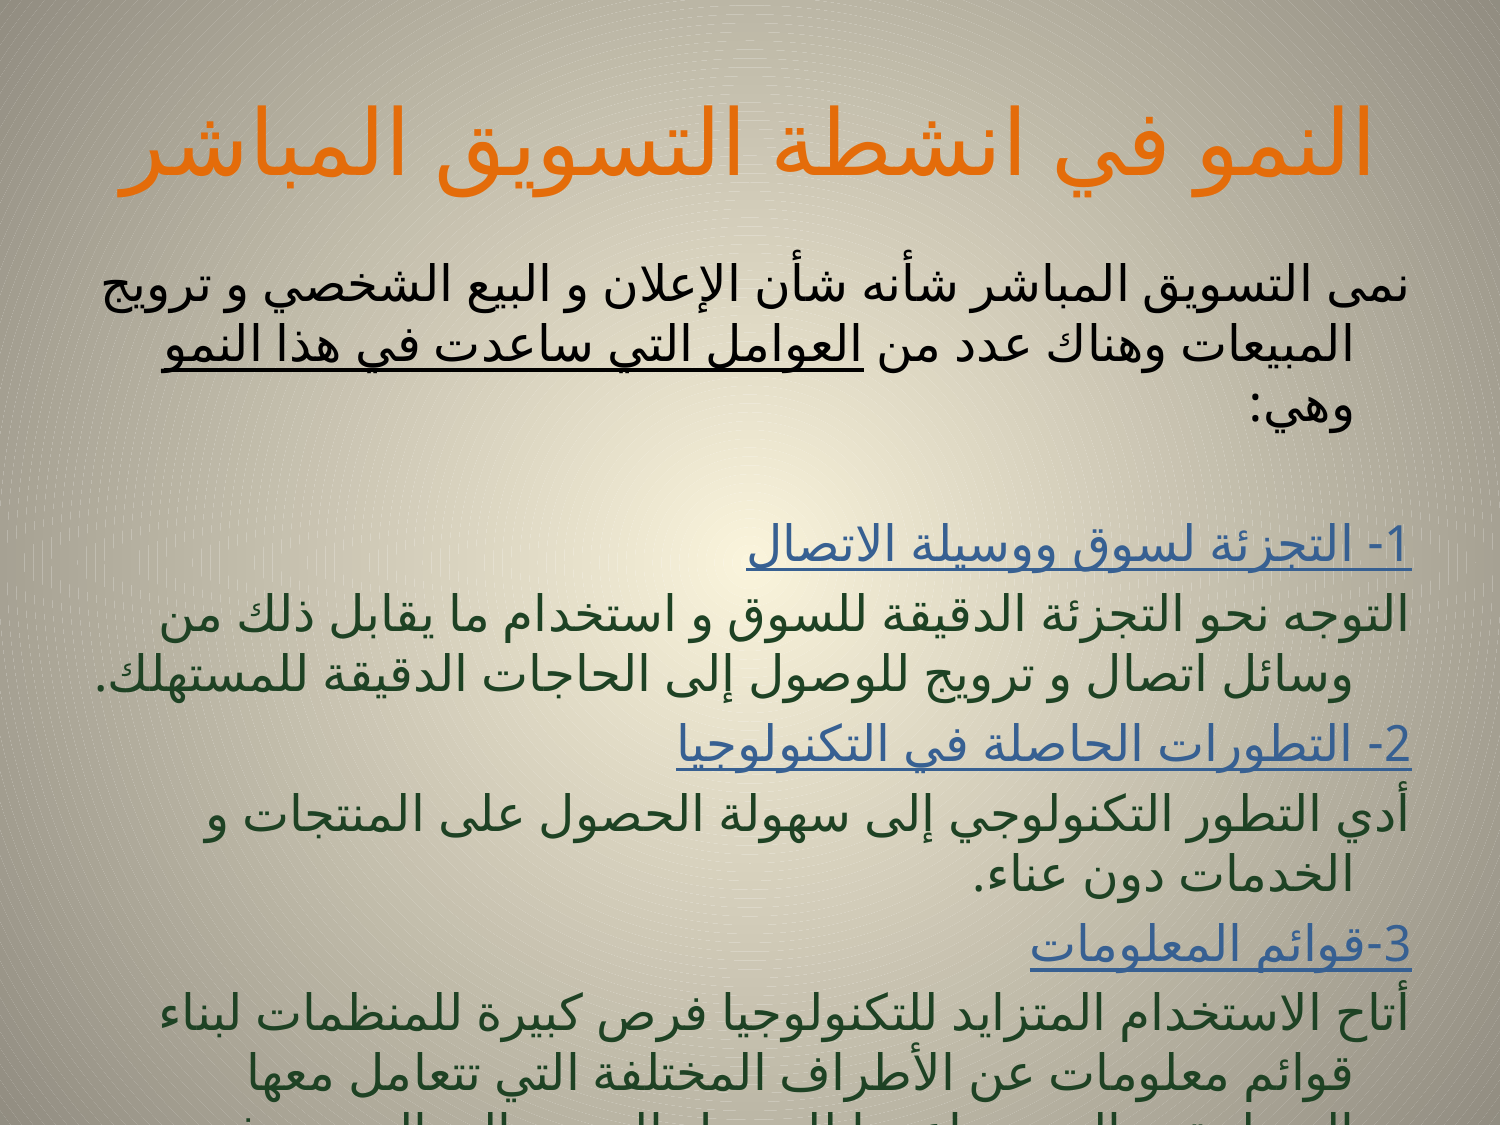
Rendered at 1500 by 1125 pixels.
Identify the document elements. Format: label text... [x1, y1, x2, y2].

list نمى التسويق المباشر شأنه شأن الإعلان و البيع الشخصي و ترويج المبيعات وهناك عدد من العوامل التي ساعدت في هذا النمو وهي: 1- التجزئة لسوق ووسيلة الاتصال التوجه نحو التجزئة الدقيقة للسوق و استخدام ما يقابل ذلك من وسائل اتصال و ترويج للوصول إلى الحاجات الدقيقة للمستهلك. 2- التطورات الحاصلة في التكنولوجيا أدي التطور التكنولوجي إلى سهولة الحصول على المنتجات و الخدمات دون عناء. 3-قوائم المعلومات أتاح الاستخدام المتزايد للتكنولوجيا فرص كبيرة للمنظمات لبناء قوائم معلومات عن الأطراف المختلفة التي تتعامل معها المنظمة. و التي تساعدها للوصول المحدد إلى المستهدفين و التعامل الدقيق معهم. [76, 243, 1427, 1076]
title النمو في انشطة التسويق المباشر [75, 45, 1425, 233]
